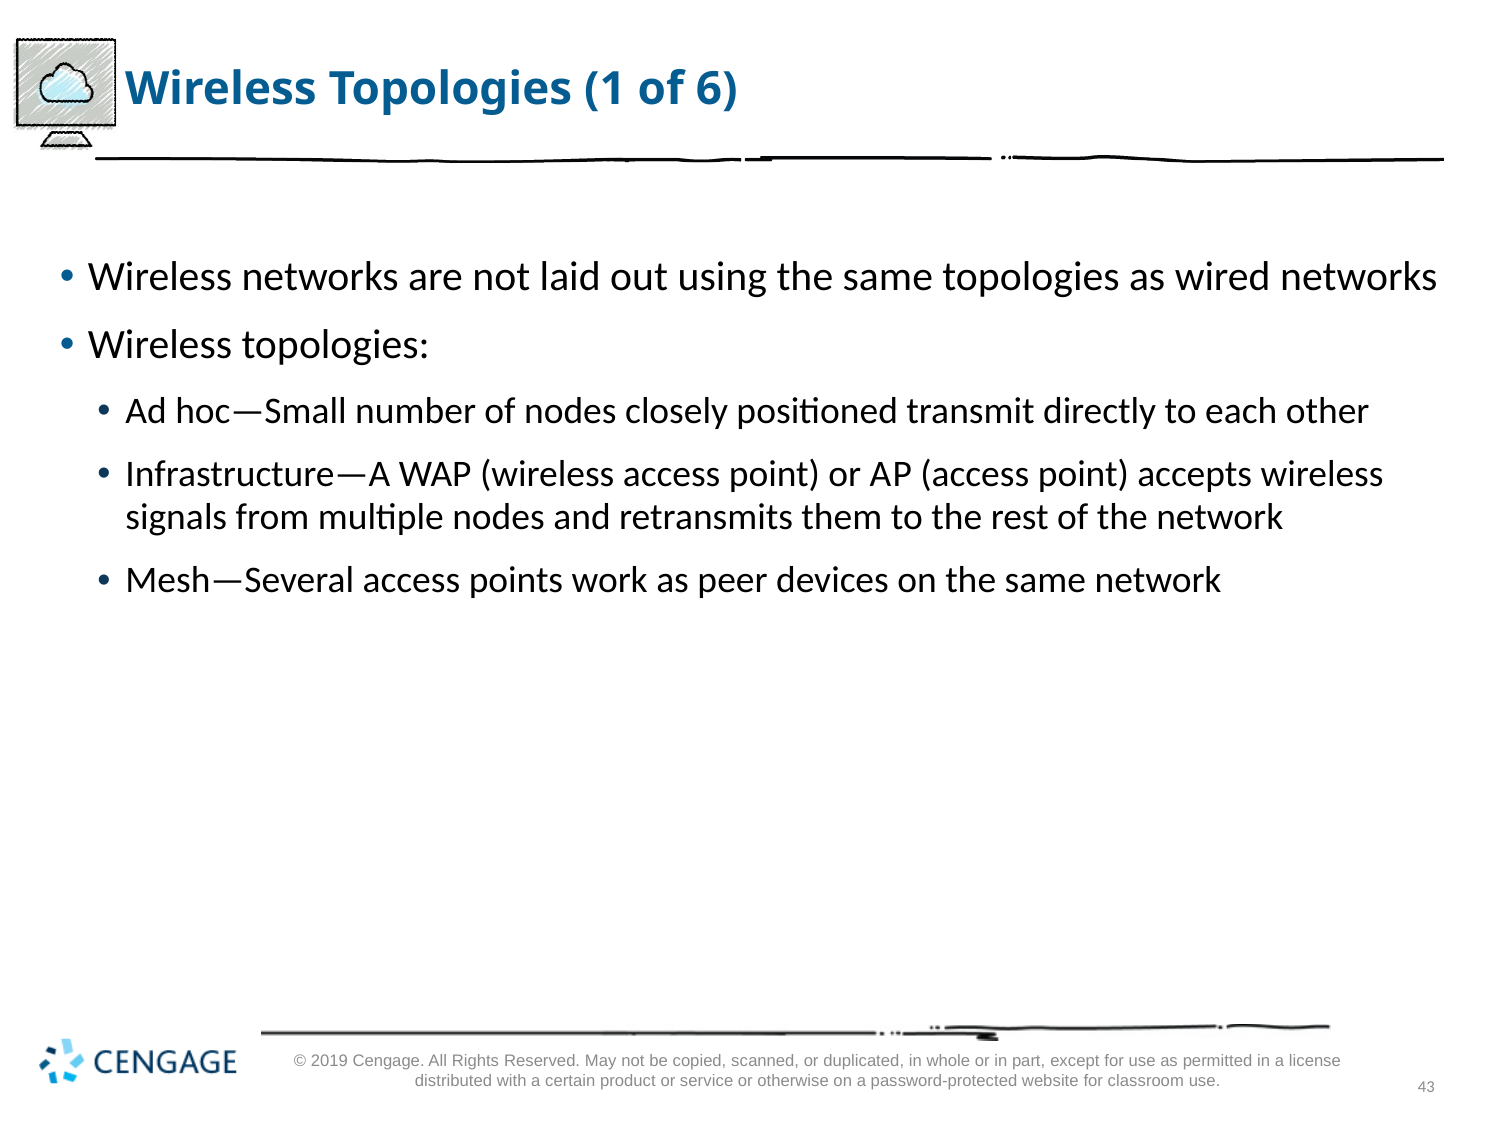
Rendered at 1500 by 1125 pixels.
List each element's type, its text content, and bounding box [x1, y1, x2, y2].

picture [261, 1024, 1331, 1041]
footer © 2019 Cengage. All Rights Reserved. May not be copied, scanned, or duplicated, in whole or in part, except for use as permitted in a license distributed with a certain product or service or otherwise on a password-protected website for classroom use. [262, 1050, 1375, 1091]
title Wireless Topologies (1 of 6) [125, 66, 1442, 116]
picture [13, 36, 117, 151]
list Wireless networks are not laid out using the same topologies as wired networks Wireless topologies: Ad hoc—Small number of nodes closely positioned transmit directly to each other Infrastructure—A WAP (wireless access point) or A P (access point) accepts wireless signals from multiple nodes and retransmits them to the rest of the network Mesh—Several access points work as peer devices on the same network [59, 252, 1441, 606]
picture [95, 155, 1444, 163]
picture [19, 1025, 249, 1096]
